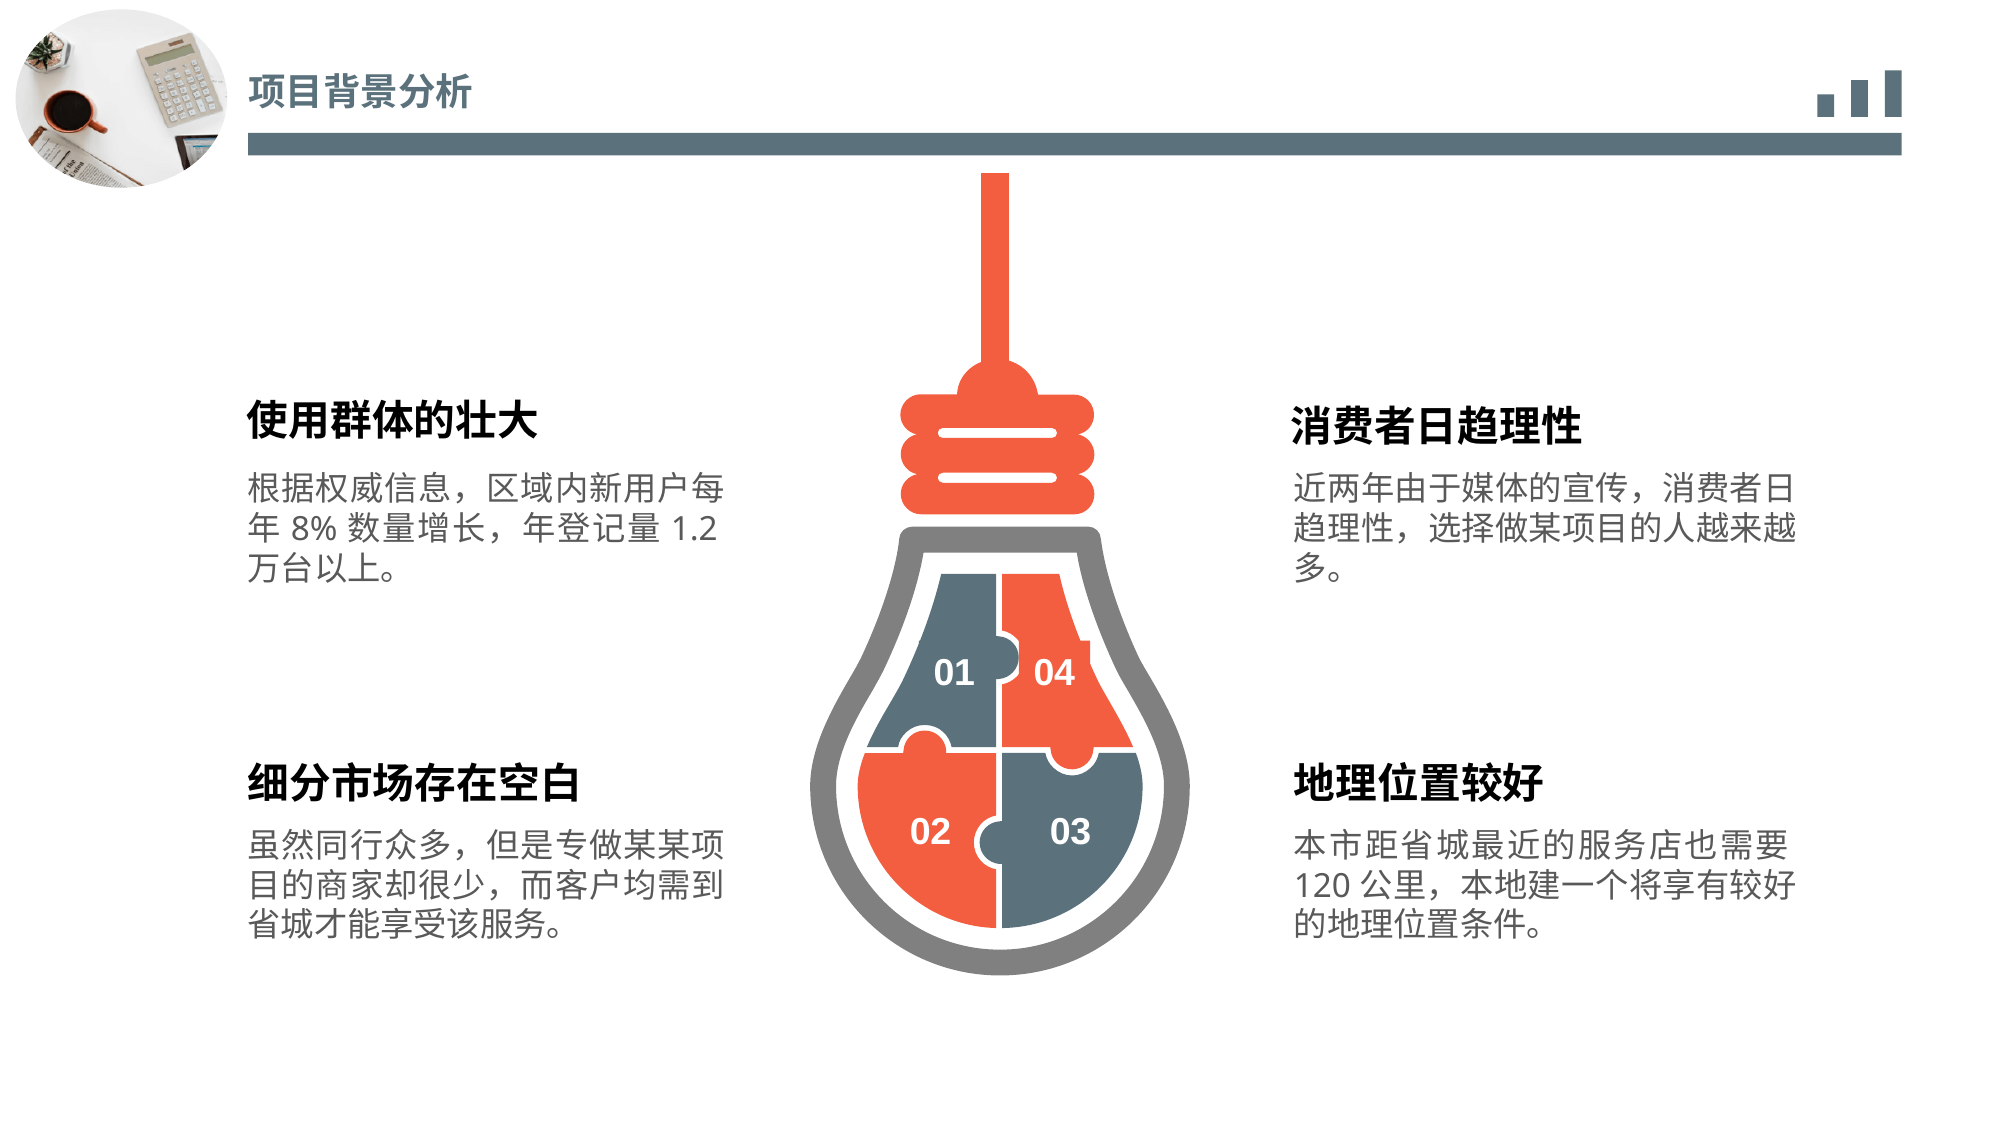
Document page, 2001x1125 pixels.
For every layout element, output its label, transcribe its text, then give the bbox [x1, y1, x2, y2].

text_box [857, 730, 996, 929]
text_box [247, 132, 1903, 156]
text_box 近两年由于媒体的宣传，消费者日趋理性，选择做某项目的人越来越多。 [1279, 460, 1813, 595]
text_box 消费者日趋理性 [1275, 392, 1854, 460]
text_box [810, 173, 1190, 976]
text_box [14, 8, 229, 189]
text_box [1002, 573, 1134, 752]
text_box 本市距省城最近的服务店也需要120公里，本地建一个将享有较好的地理位置条件。 [1279, 817, 1813, 951]
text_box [979, 752, 1143, 928]
text_box 根据权威信息，区域内新用户每年8%数量增长，年登记量1.2万台以上。 [233, 459, 741, 595]
text_box 虽然同行众多，但是专做某某项目的商家却很少，而客户均需到省城才能享受该服务。 [233, 817, 741, 951]
text_box 细分市场存在空白 [233, 748, 810, 817]
text_box 地理位置较好 [1279, 748, 1858, 817]
text_box 项目背景分析 [233, 60, 489, 121]
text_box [1817, 70, 1902, 117]
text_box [866, 573, 1002, 748]
text_box 使用群体的壮大 [232, 386, 810, 454]
